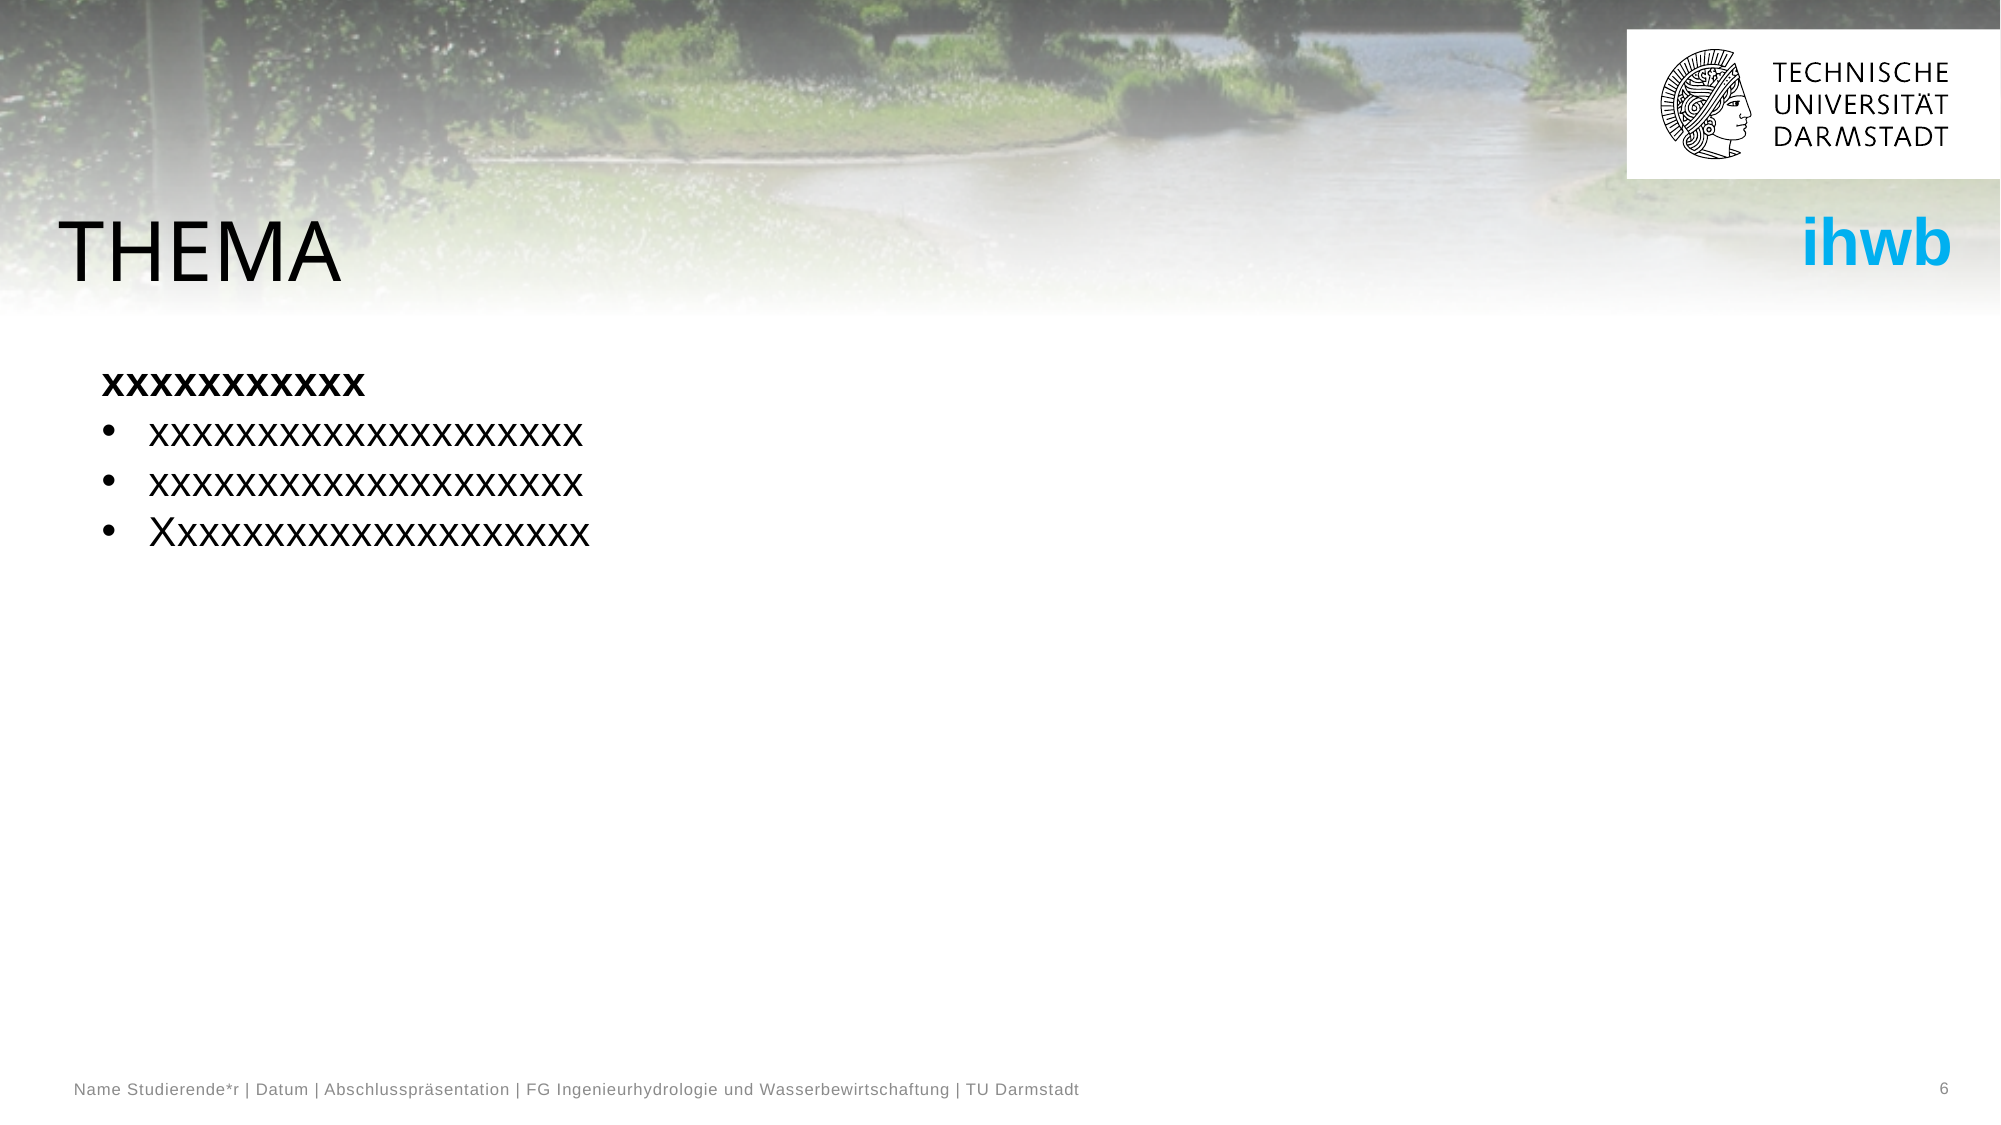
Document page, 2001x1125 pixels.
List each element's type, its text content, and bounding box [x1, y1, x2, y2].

picture [0, 0, 2001, 386]
text_box xxxxxxxxxxx xxxxxxxxxxxxxxxxxxxx xxxxxxxxxxxxxxxxxxxx Xxxxxxxxxxxxxxxxxxxx [59, 347, 2000, 1035]
slide_number 6 [1708, 1075, 1949, 1106]
title Thema [59, 120, 1532, 298]
